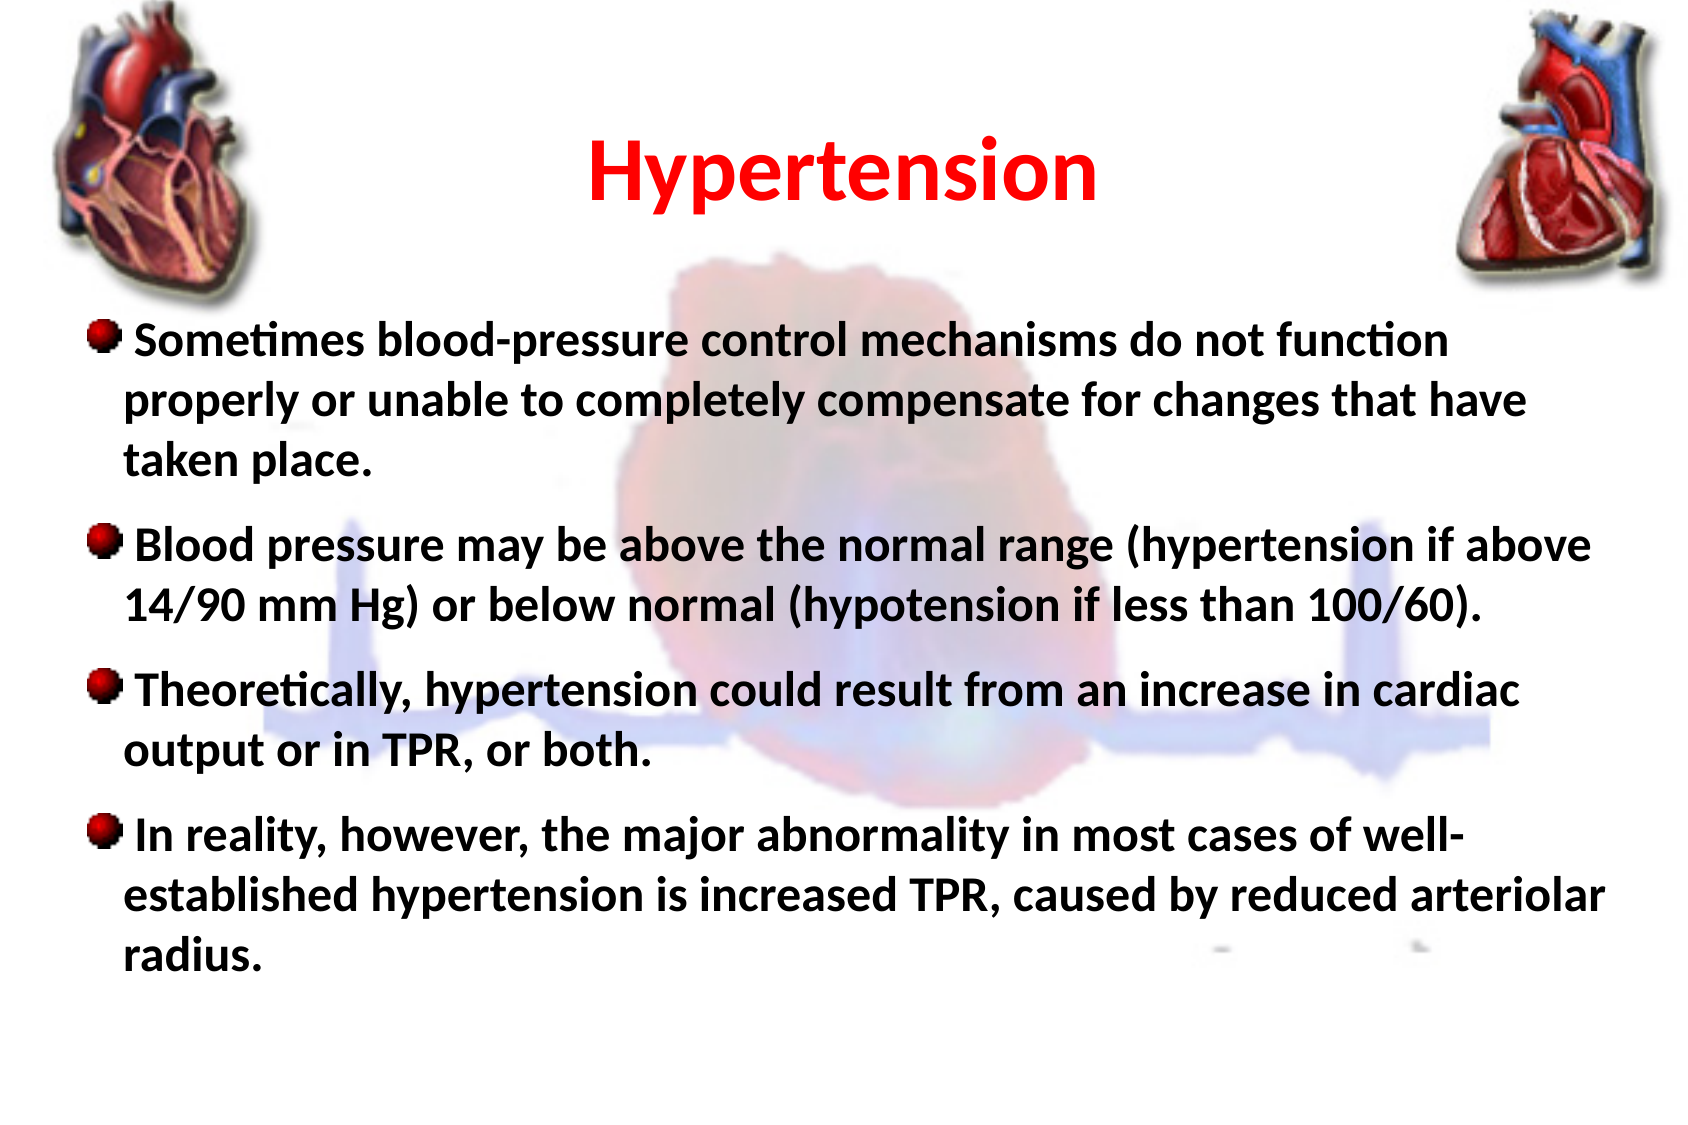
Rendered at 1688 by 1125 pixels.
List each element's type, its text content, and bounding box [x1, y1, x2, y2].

text_box Hypertension [166, 101, 1522, 227]
picture [0, 0, 1688, 1125]
text_box Sometimes blood-pressure control mechanisms do not function properly or unable to completely compensate for changes that have taken place. Blood pressure may be above the normal range (hypertension if above 14/90 mm Hg) or below normal (hypotension if less than 100/60). Theoretically, hypertension could result from an increase in cardiac output or in TPR, or both. In reality, however, the major abnormality in most cases of well-established hypertension is increased TPR, caused by reduced arteriolar radius. [72, 298, 1628, 989]
